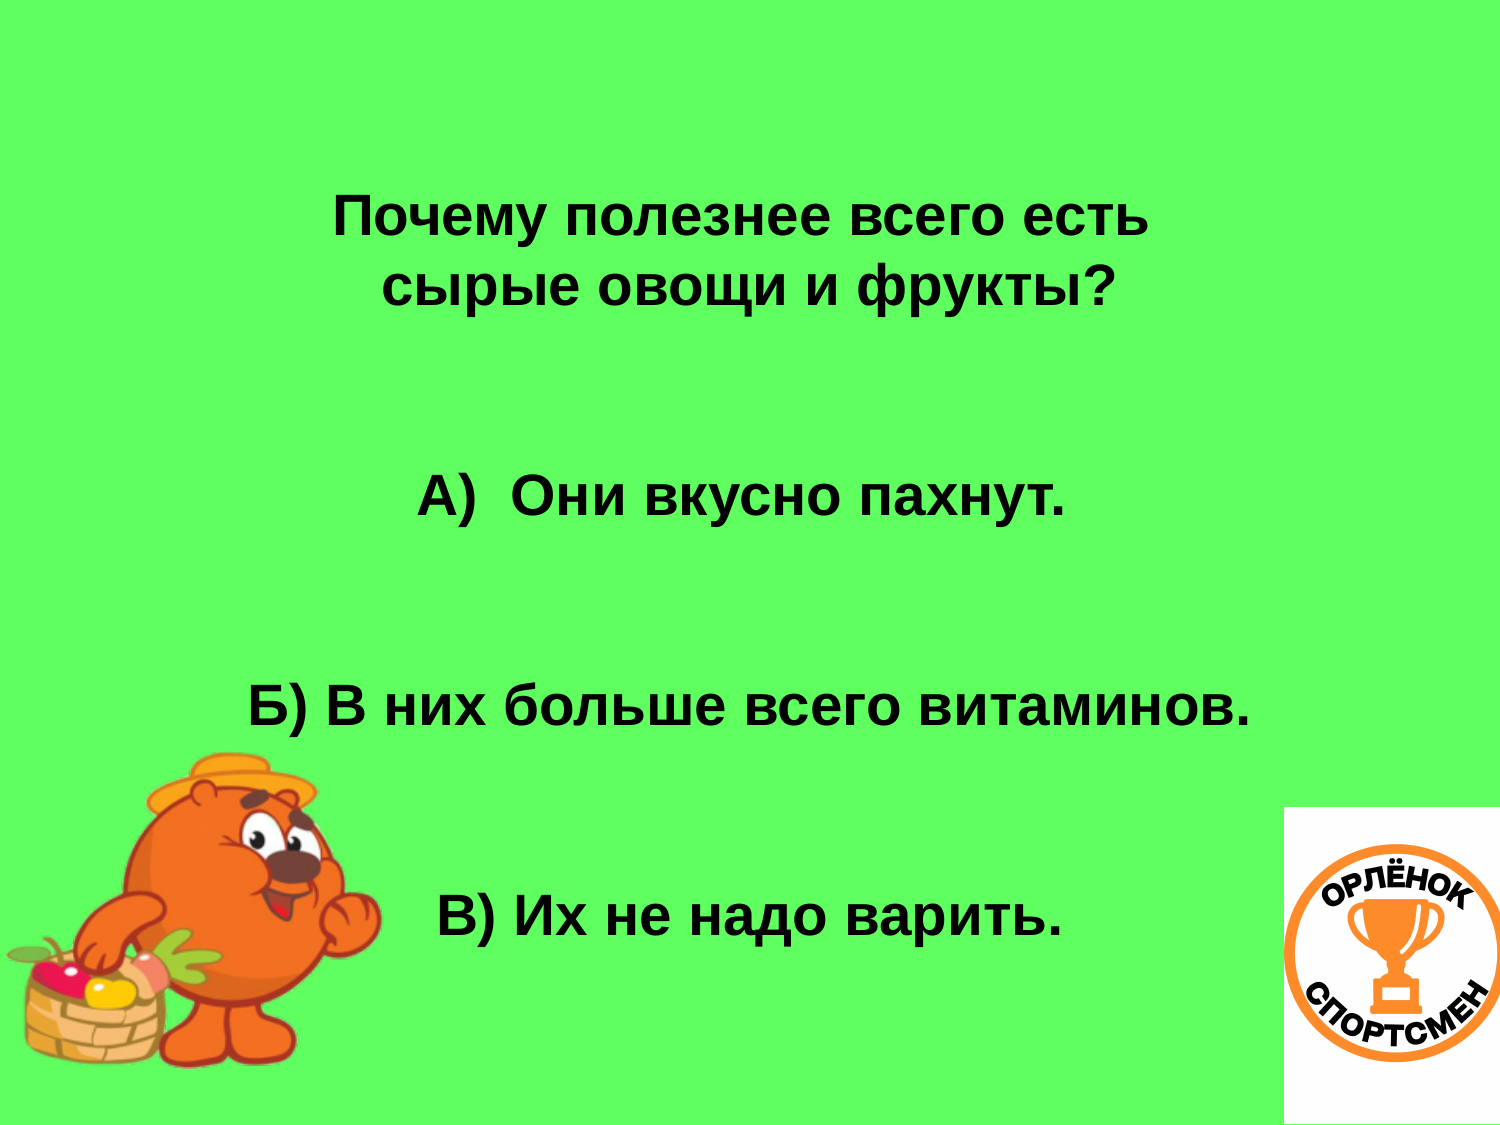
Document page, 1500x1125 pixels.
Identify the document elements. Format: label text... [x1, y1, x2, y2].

picture [1283, 807, 1500, 1124]
text_box Почему полезнее всего есть сырые овощи и фрукты? А) Они вкусно пахнут. Б) В них больше всего витаминов. В) Их не надо варить. [0, 0, 1500, 1125]
picture [0, 751, 385, 1069]
